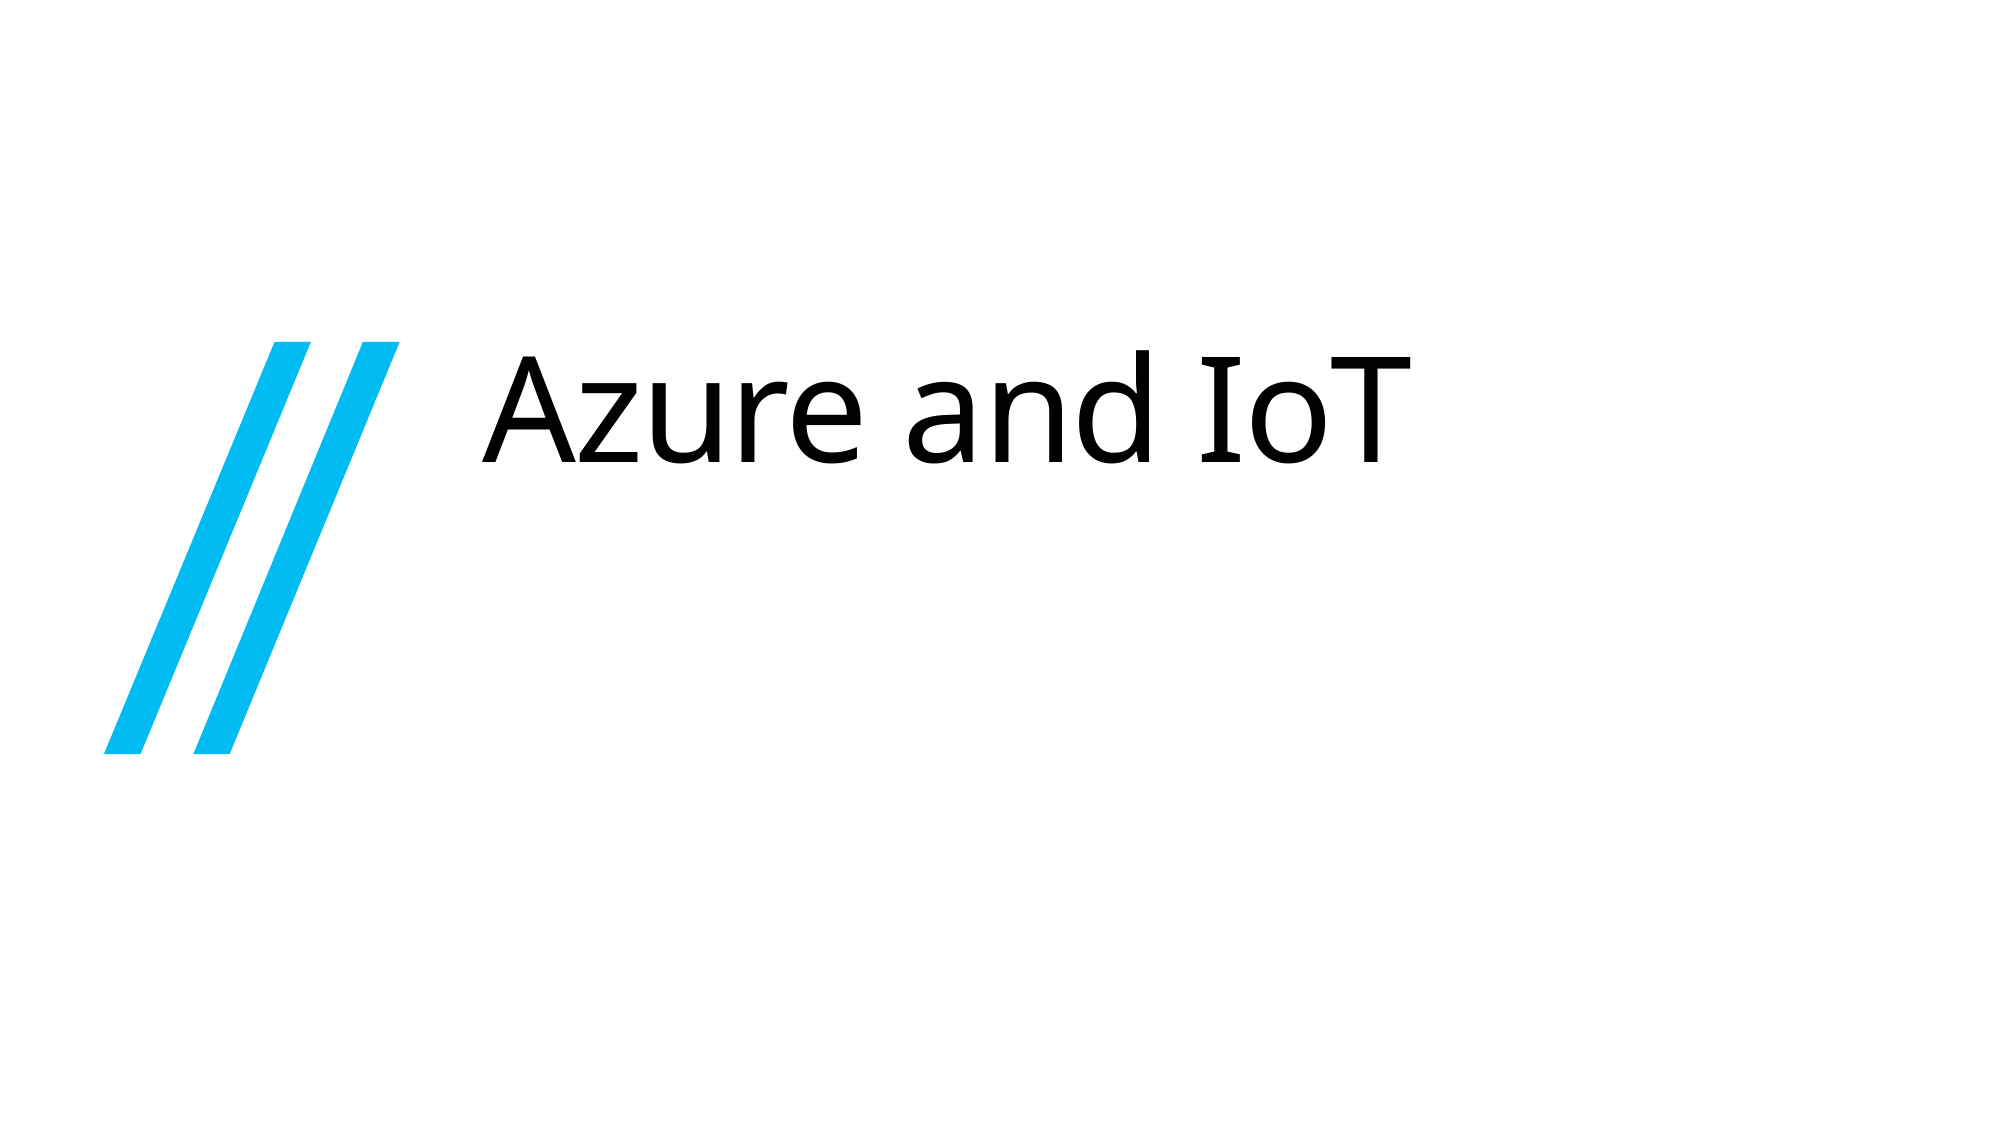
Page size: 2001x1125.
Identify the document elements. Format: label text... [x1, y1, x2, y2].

title Azure and IoT [458, 320, 1691, 767]
